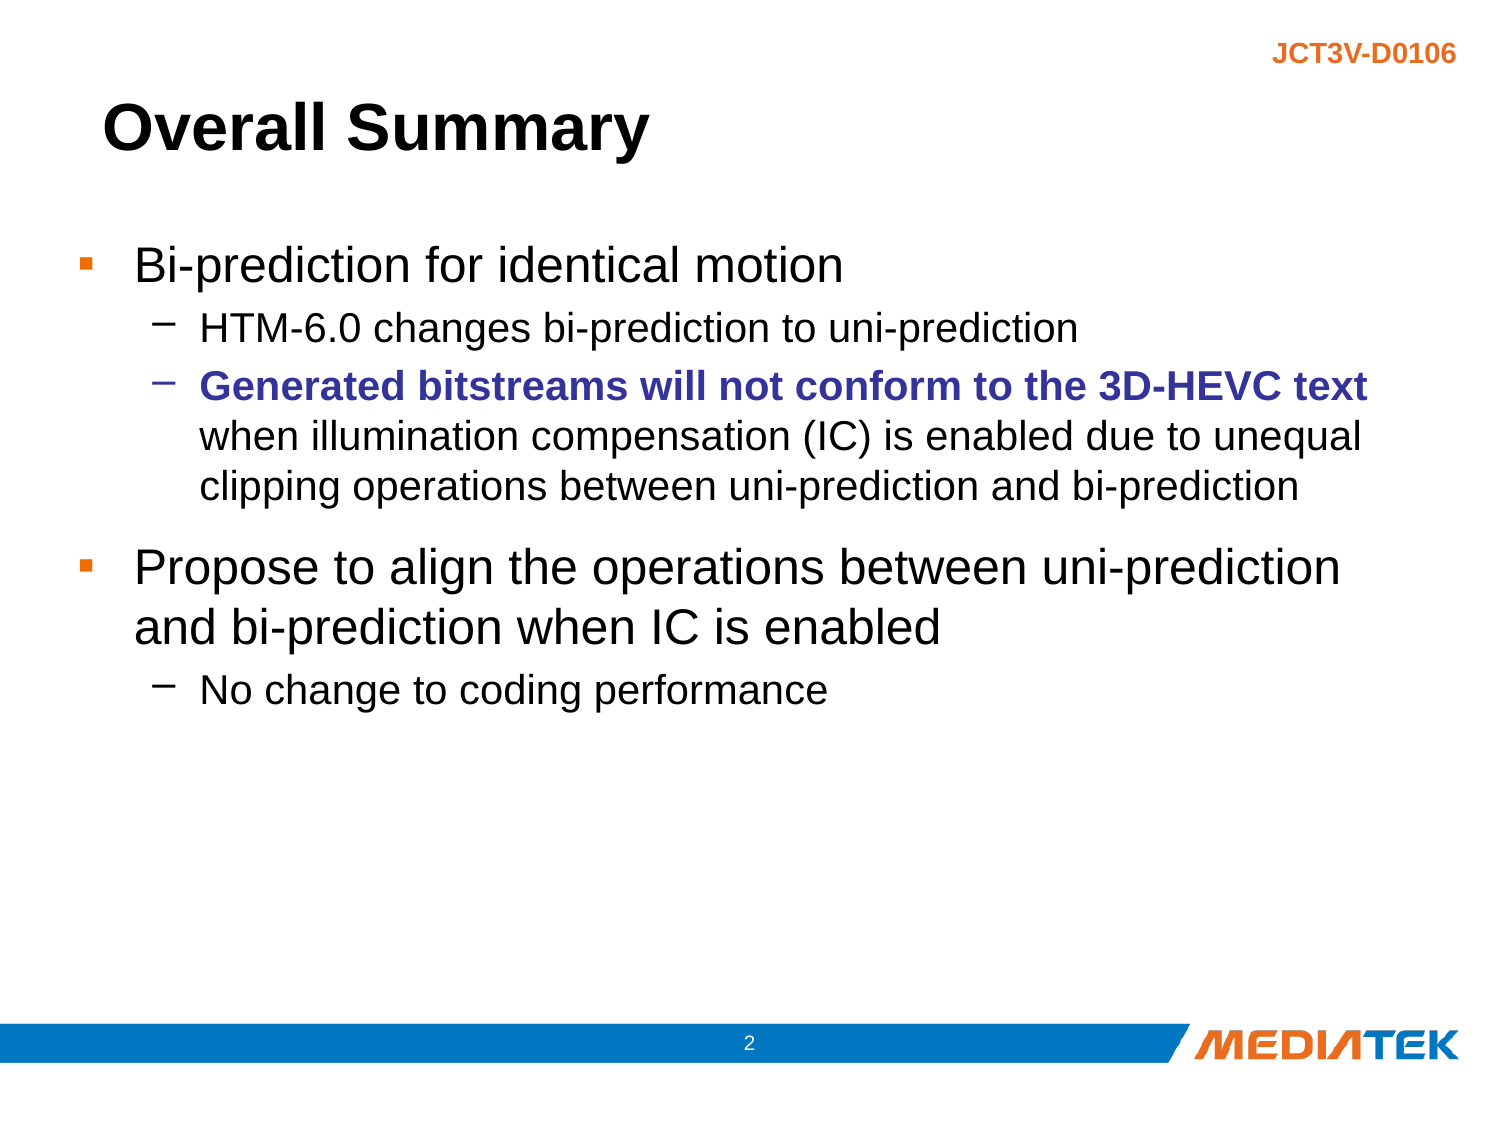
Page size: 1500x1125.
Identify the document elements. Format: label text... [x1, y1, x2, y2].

list Bi-prediction for identical motion HTM-6.0 changes bi-prediction to uni-prediction Generated bitstreams will not conform to the 3D-HEVC text when illumination compensation (IC) is enabled due to unequal clipping operations between uni-prediction and bi-prediction Propose to align the operations between uni-prediction and bi-prediction when IC is enabled No change to coding performance [62, 224, 1424, 1051]
slide_number 1 [711, 1022, 789, 1090]
picture [0, 1023, 711, 1063]
picture [789, 1023, 1459, 1063]
title Overall Summary [87, 46, 1410, 201]
